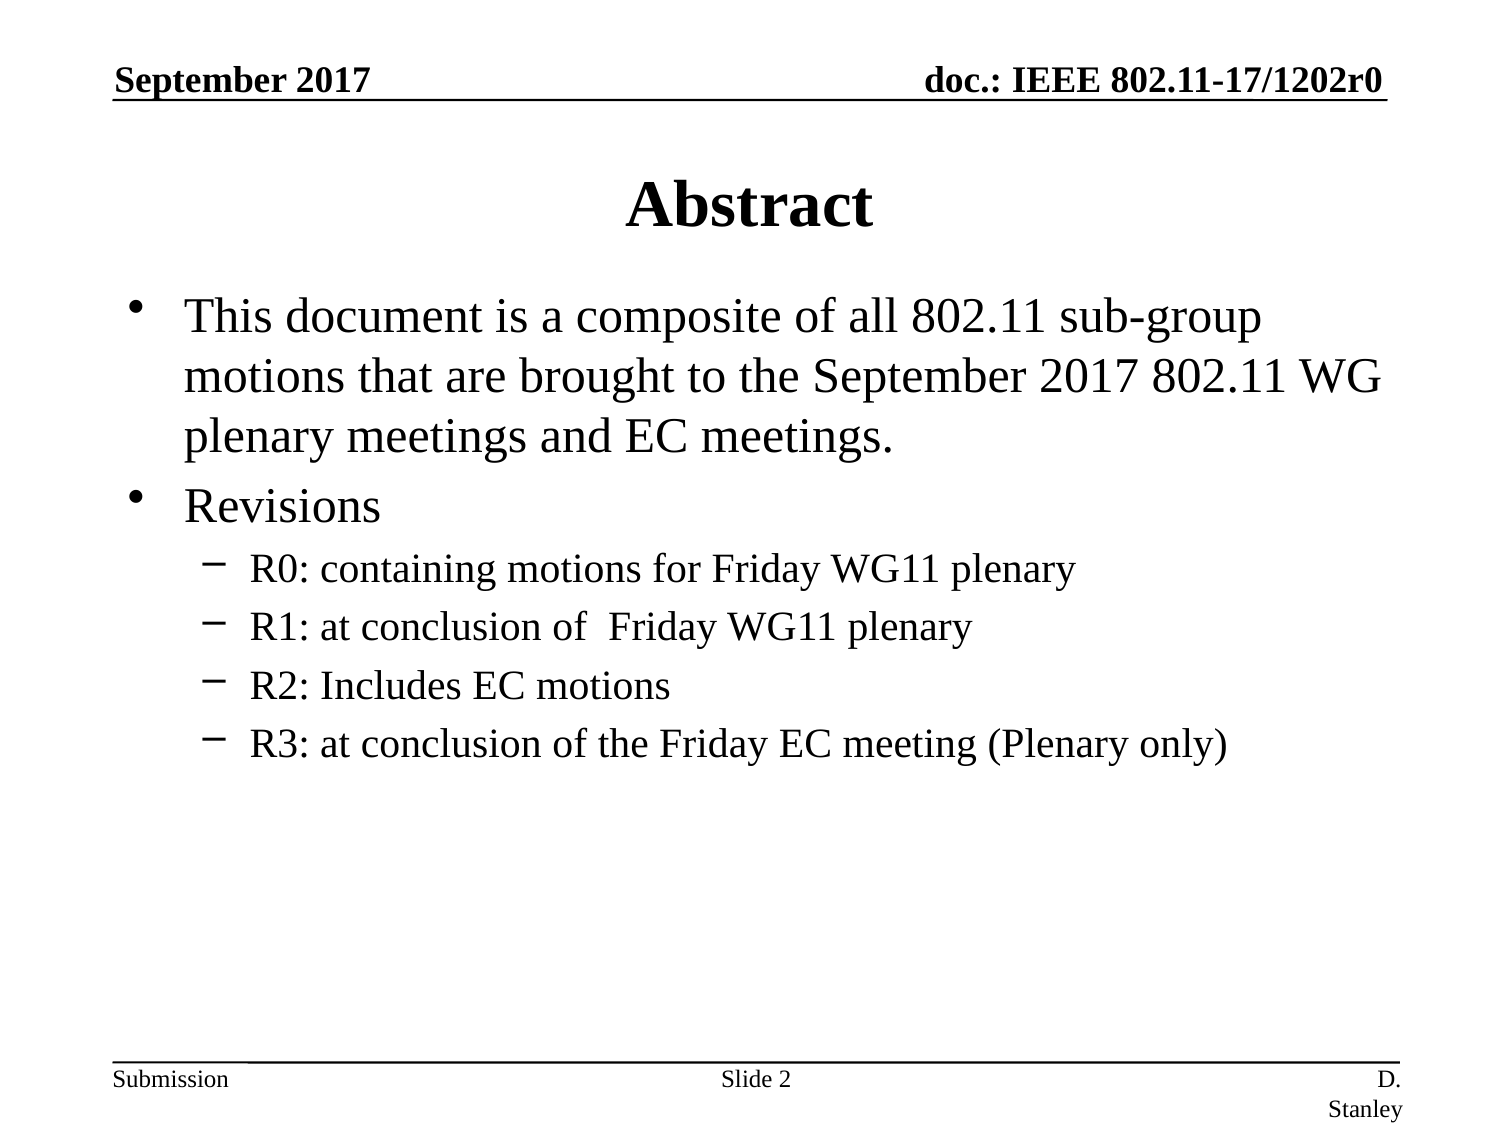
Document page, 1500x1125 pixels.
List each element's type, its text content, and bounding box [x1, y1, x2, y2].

list This document is a composite of all 802.11 sub-group motions that are brought to the September 2017 802.11 WG plenary meetings and EC meetings. Revisions R0: containing motions for Friday WG11 plenary R1: at conclusion of Friday WG11 plenary R2: Includes EC motions R3: at conclusion of the Friday EC meeting (Plenary only) [112, 275, 1450, 1025]
slide_number Slide 2 [712, 1061, 800, 1093]
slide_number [114, 54, 374, 101]
title Abstract [112, 112, 1388, 275]
footer D. Stanley, HP Enterprise [1324, 1061, 1402, 1093]
